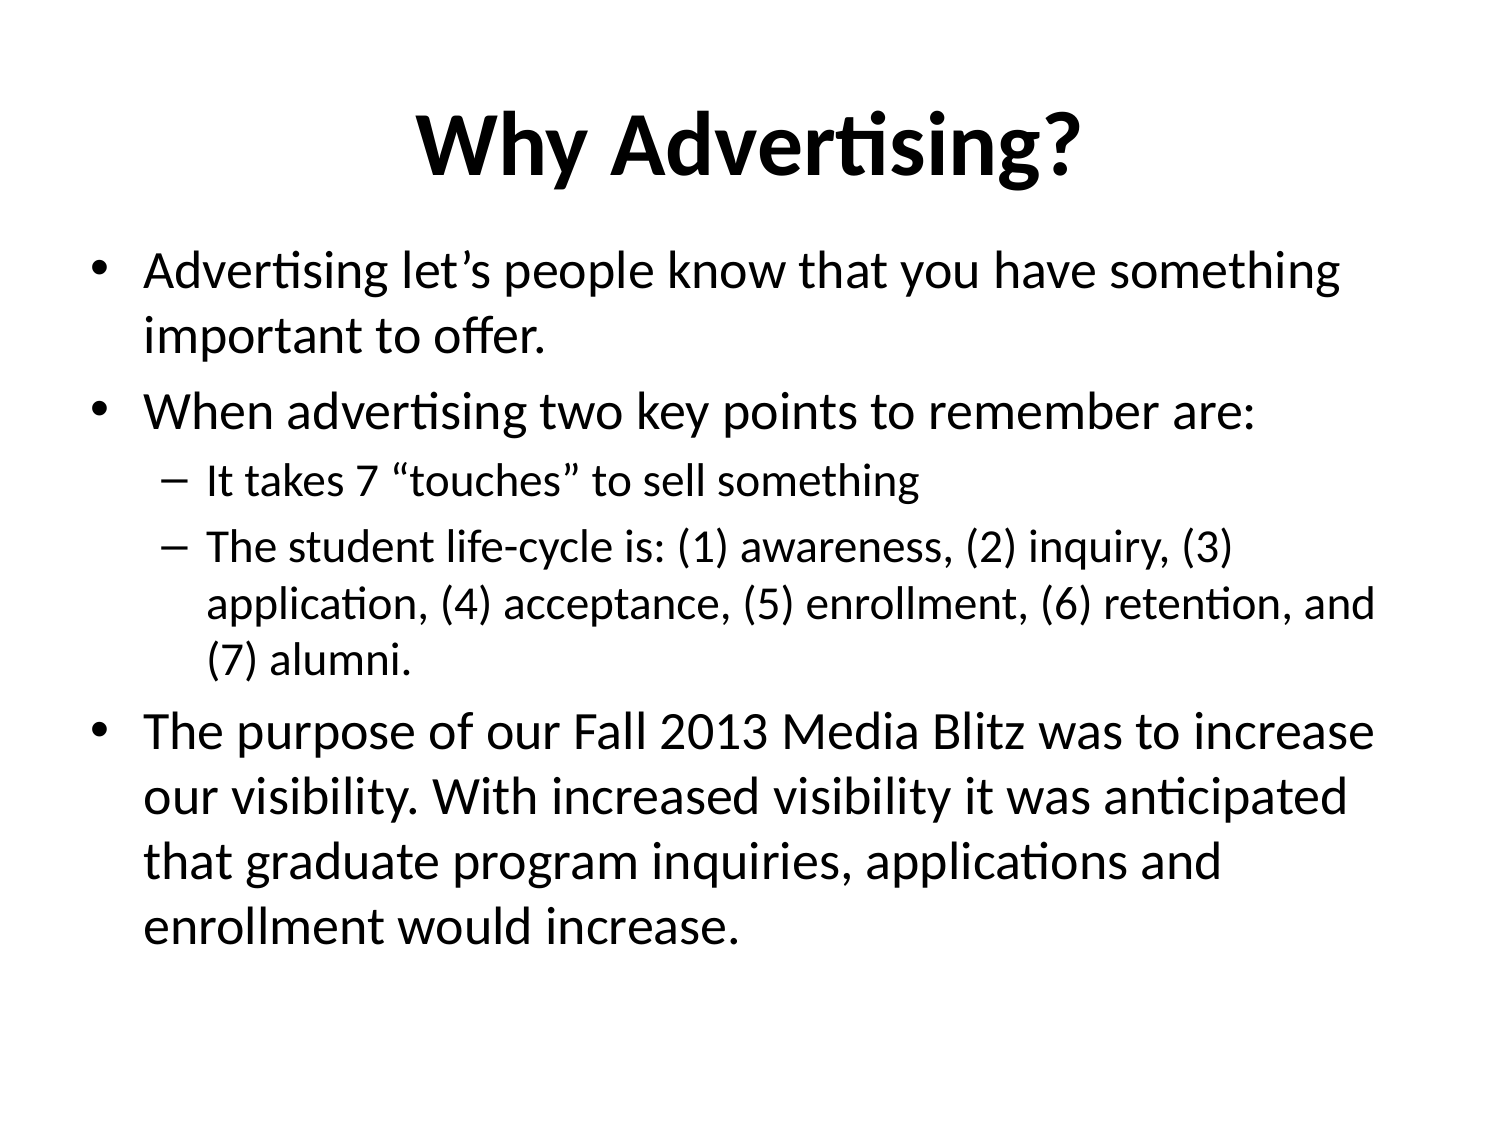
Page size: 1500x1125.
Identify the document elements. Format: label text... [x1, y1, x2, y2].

title Why Advertising? [0, 45, 1500, 233]
list Advertising let’s people know that you have something important to offer. When advertising two key points to remember are: It takes 7 “touches” to sell something The student life-cycle is: (1) awareness, (2) inquiry, (3) application, (4) acceptance, (5) enrollment, (6) retention, and (7) alumni. The purpose of our Fall 2013 Media Blitz was to increase our visibility. With increased visibility it was anticipated that graduate program inquiries, applications and enrollment would increase. [75, 227, 1425, 970]
